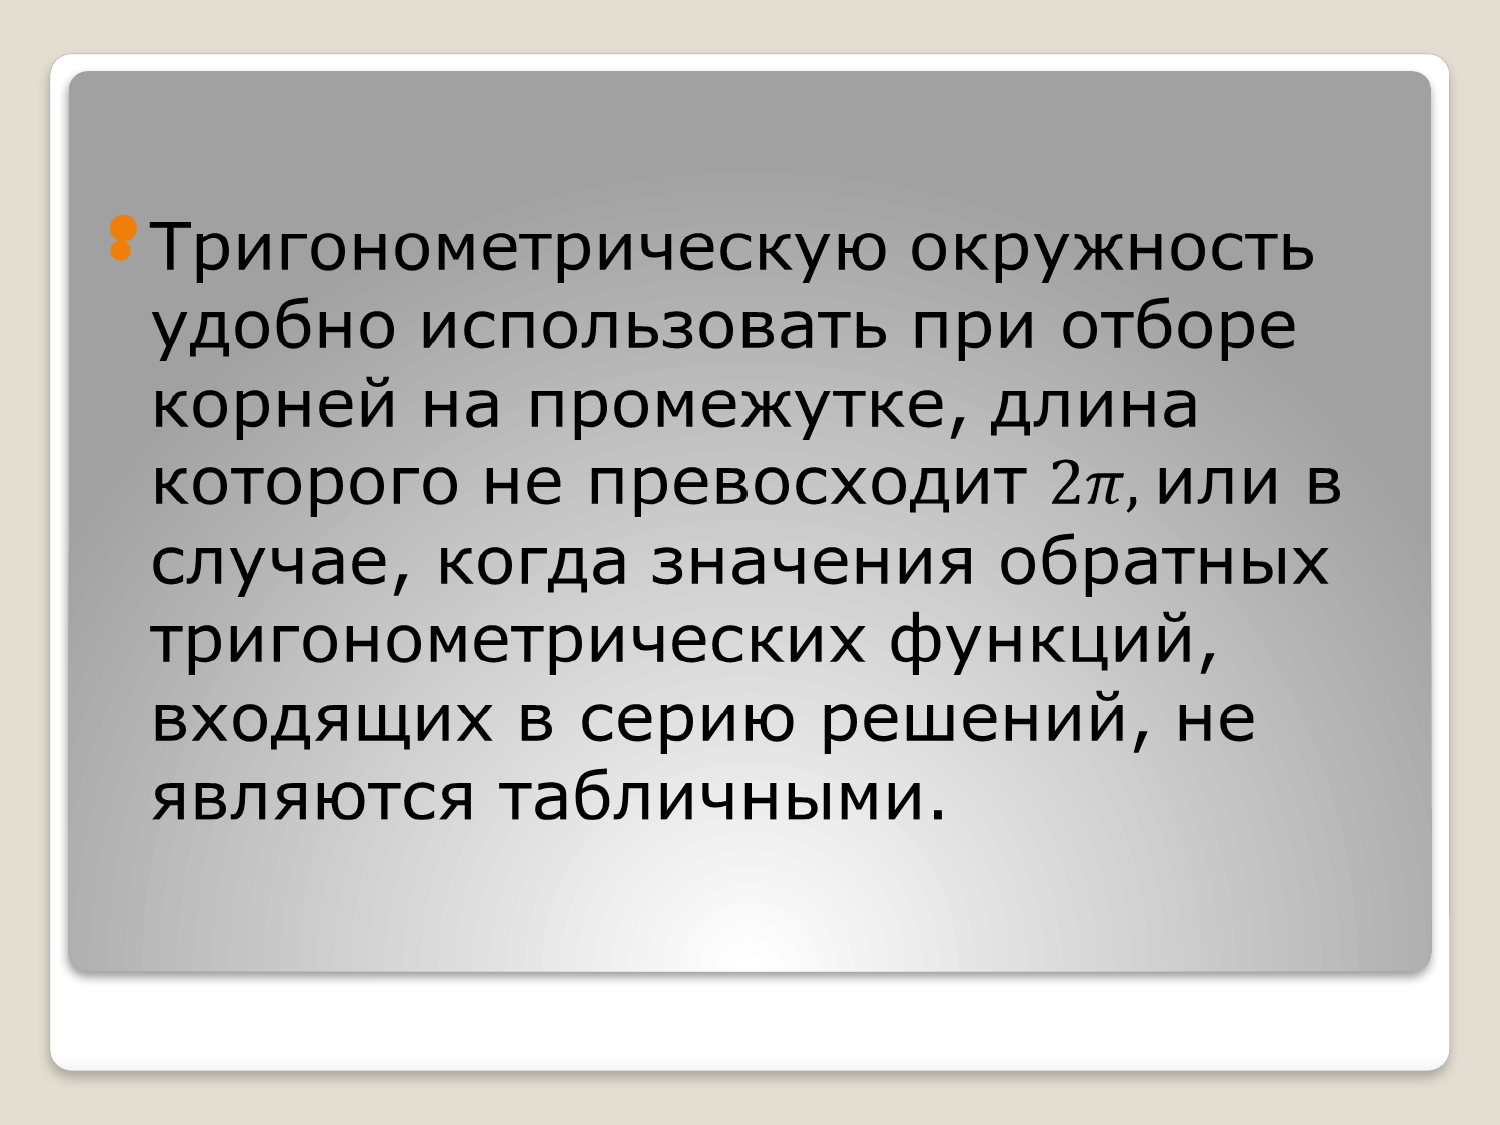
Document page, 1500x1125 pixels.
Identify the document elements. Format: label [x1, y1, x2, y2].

list [76, 184, 1420, 872]
